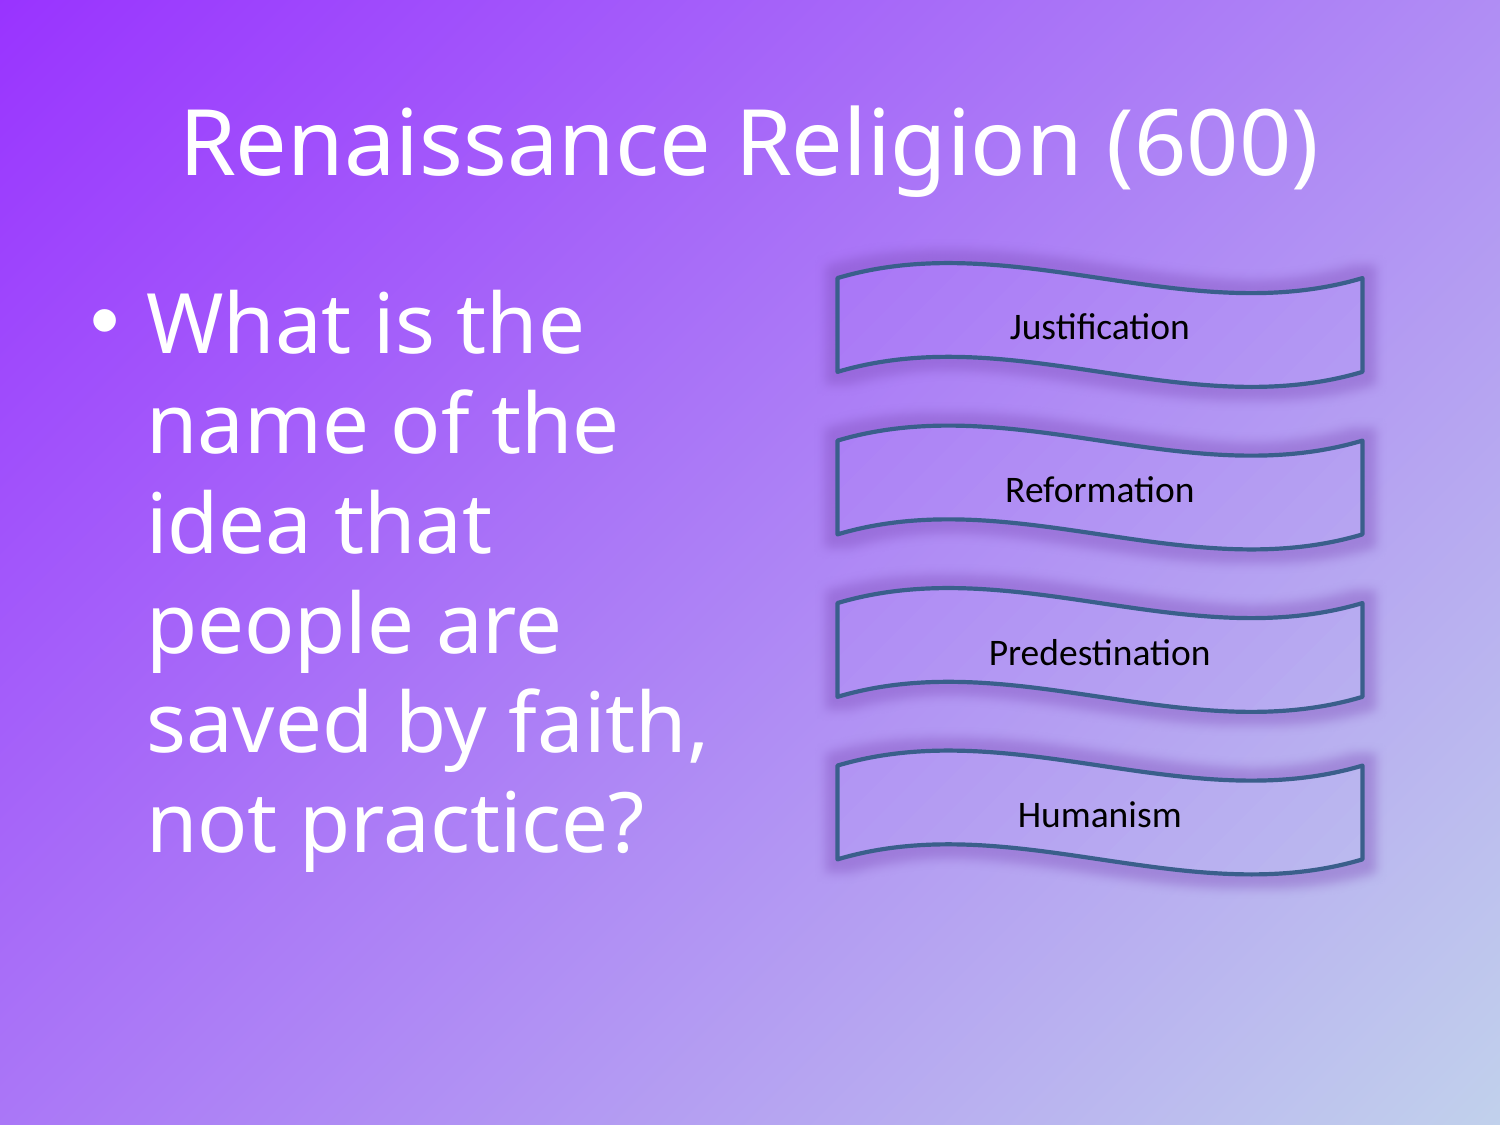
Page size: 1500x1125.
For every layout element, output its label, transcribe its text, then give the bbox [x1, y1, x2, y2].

text_box Humanism [835, 748, 1365, 877]
text_box Predestination [835, 585, 1365, 714]
text_box Reformation [835, 423, 1365, 552]
list What is the name of the idea that people are saved by faith, not practice? [75, 262, 738, 1005]
title Renaissance Religion (600) [75, 45, 1425, 233]
text_box Justification [835, 260, 1365, 390]
